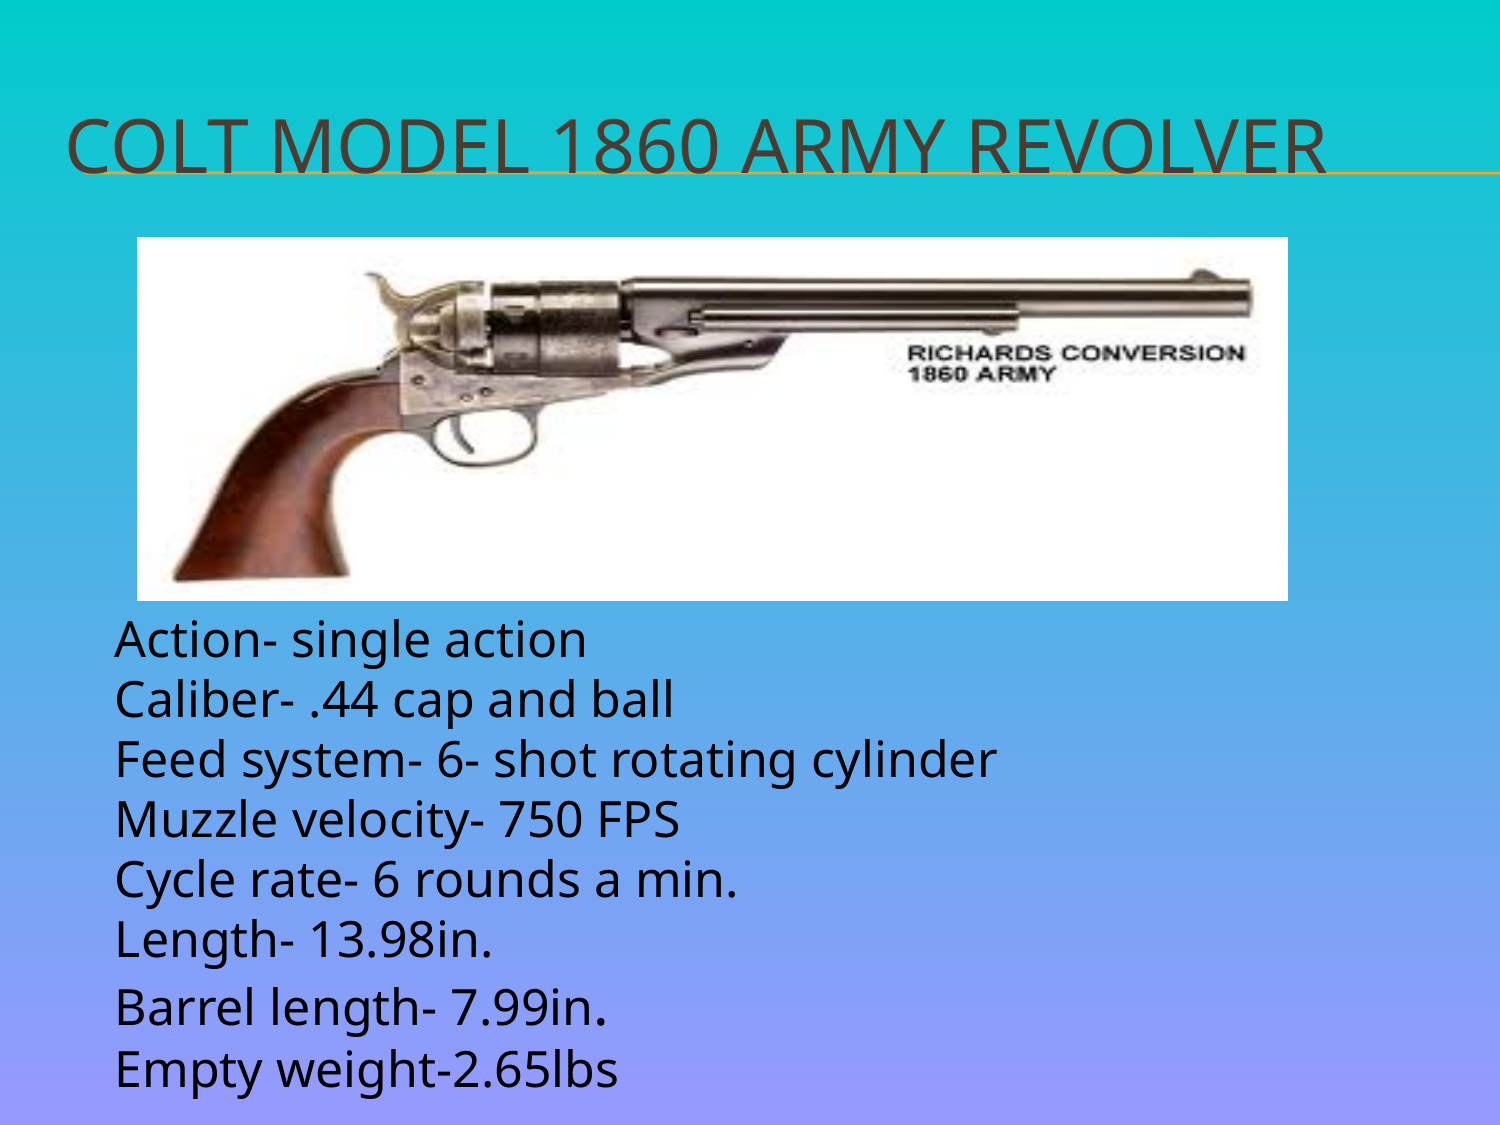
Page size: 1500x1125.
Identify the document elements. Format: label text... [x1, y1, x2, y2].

text_box Action- single action Caliber- .44 cap and ball Feed system- 6- shot rotating cylinder Muzzle velocity- 750 FPS Cycle rate- 6 rounds a min. Length- 13.98in. Barrel length- 7.99in. Empty weight-2.65lbs [99, 600, 1325, 1125]
title Colt Model 1860 army revolver [50, 75, 1475, 213]
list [137, 237, 1288, 601]
